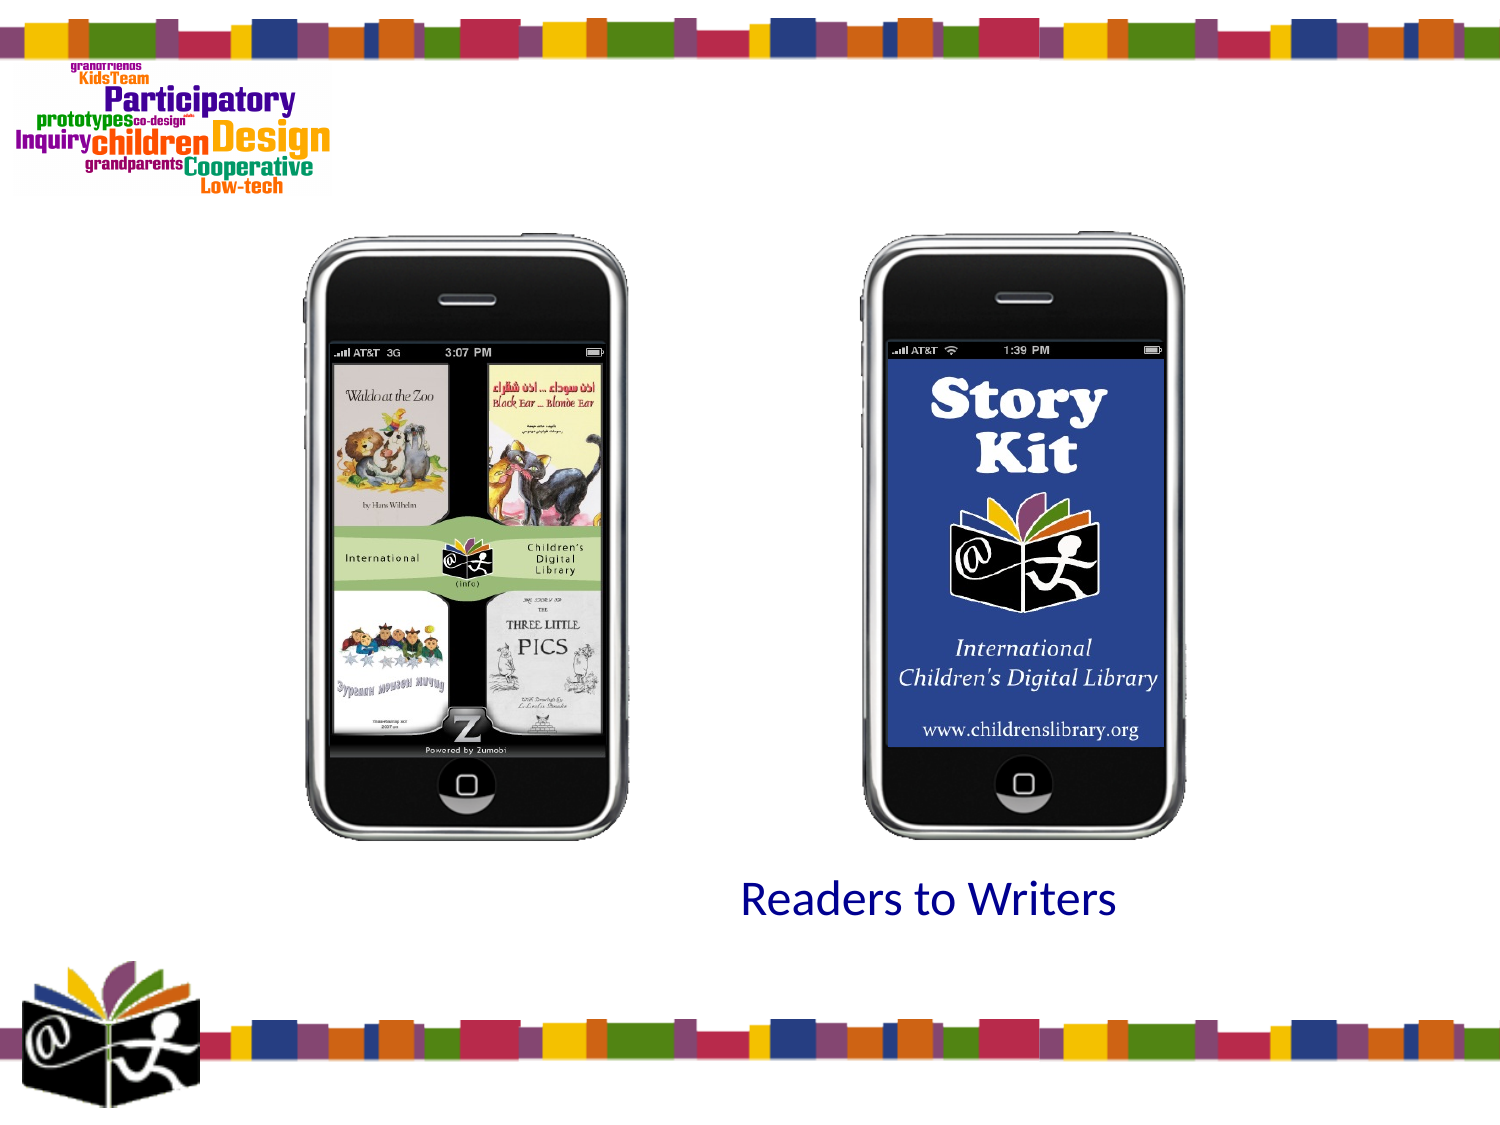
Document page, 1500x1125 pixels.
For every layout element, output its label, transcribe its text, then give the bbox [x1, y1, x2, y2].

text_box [0, 18, 1500, 63]
text_box Readers to Writers [725, 857, 1133, 933]
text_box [0, 961, 1500, 1108]
picture [13, 63, 332, 196]
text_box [298, 226, 637, 846]
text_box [855, 225, 1194, 845]
